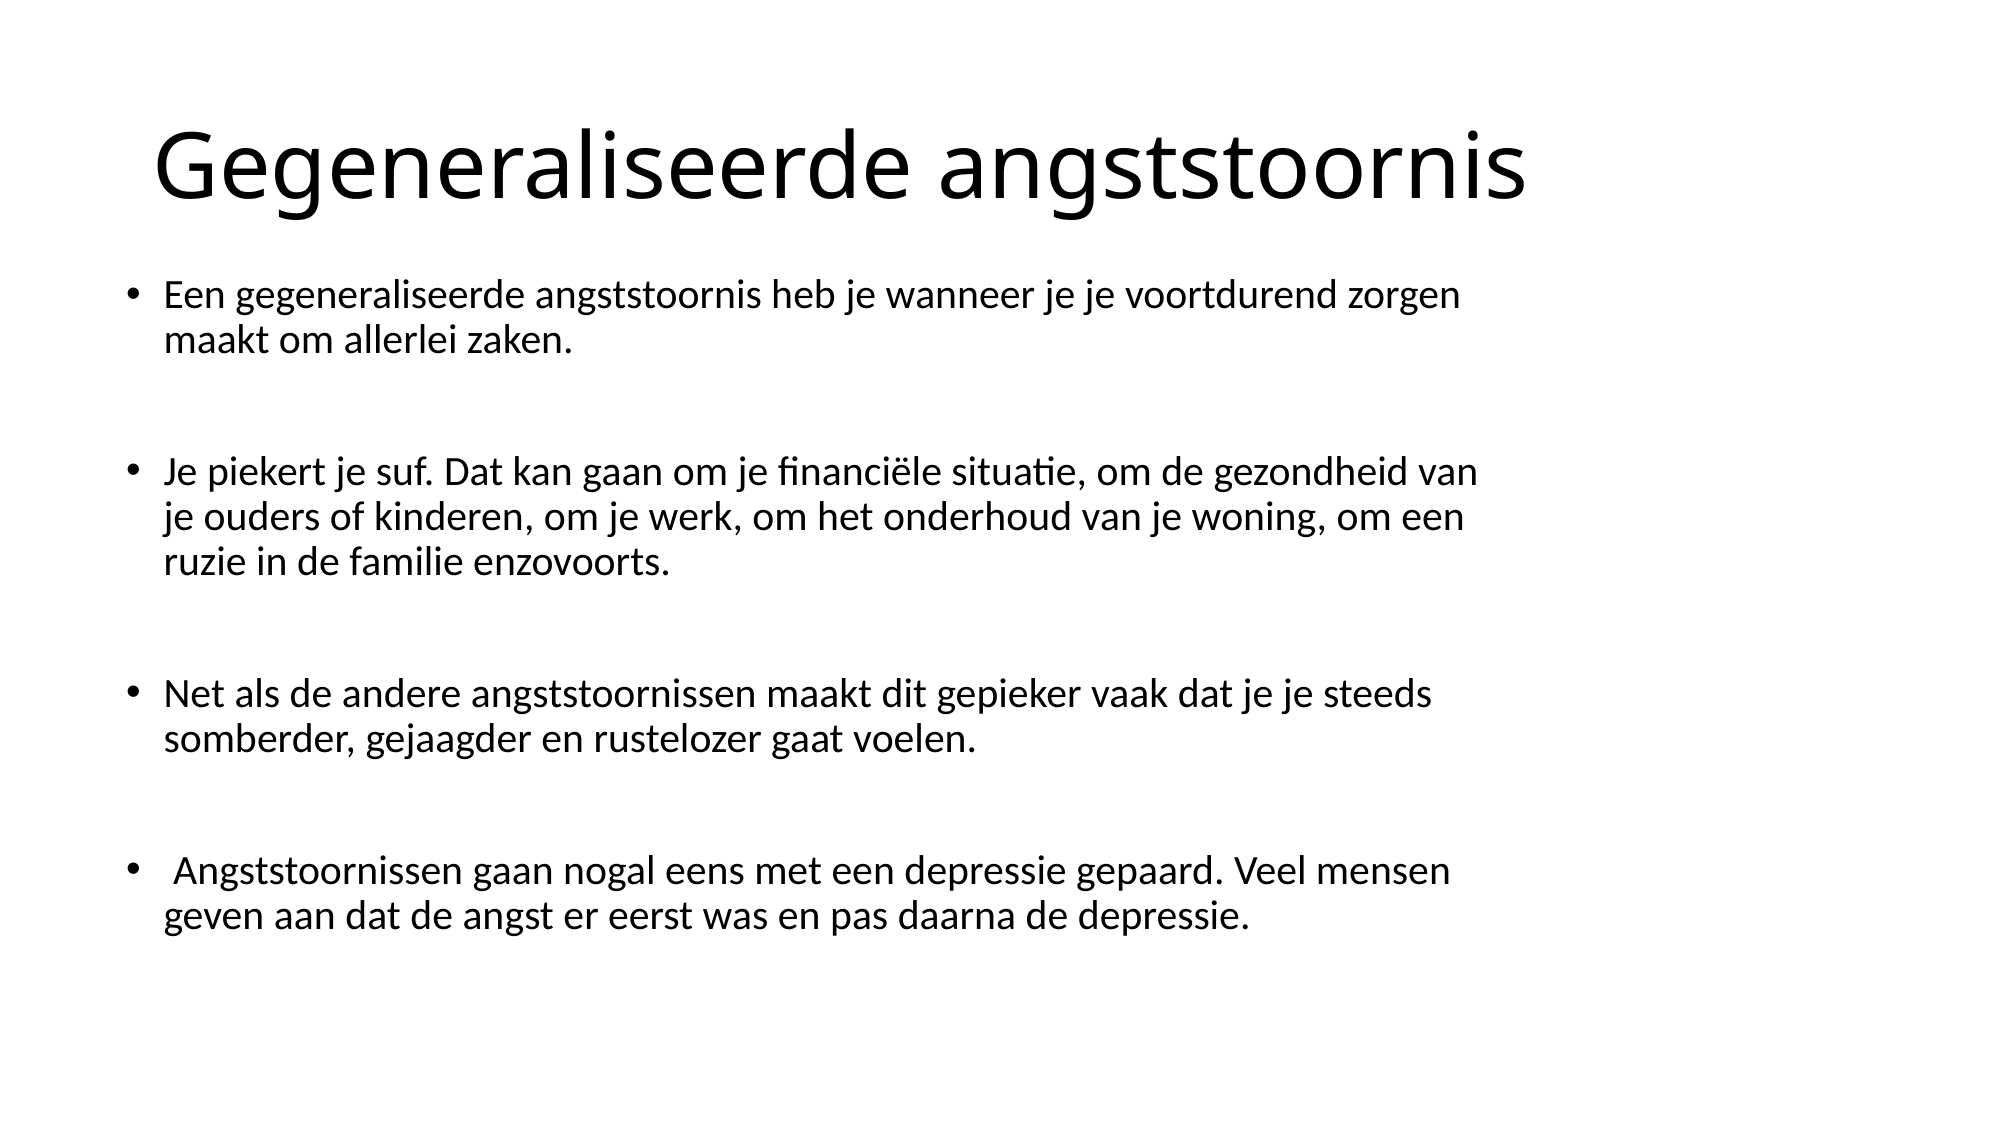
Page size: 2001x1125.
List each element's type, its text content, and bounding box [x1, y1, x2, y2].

title Gegeneraliseerde angststoornis [137, 59, 1863, 278]
list Een gegeneraliseerde angststoornis heb je wanneer je je voortdurend zorgen maakt om allerlei zaken. Je piekert je suf. Dat kan gaan om je financiële situatie, om de gezondheid van je ouders of kinderen, om je werk, om het onderhoud van je woning, om een ruzie in de familie enzovoorts. Net als de andere angststoornissen maakt dit gepieker vaak dat je je steeds somberder, gejaagder en rustelozer gaat voelen. Angststoornissen gaan nogal eens met een depressie gepaard. Veel mensen geven aan dat de angst er eerst was en pas daarna de depressie. [111, 265, 1522, 992]
